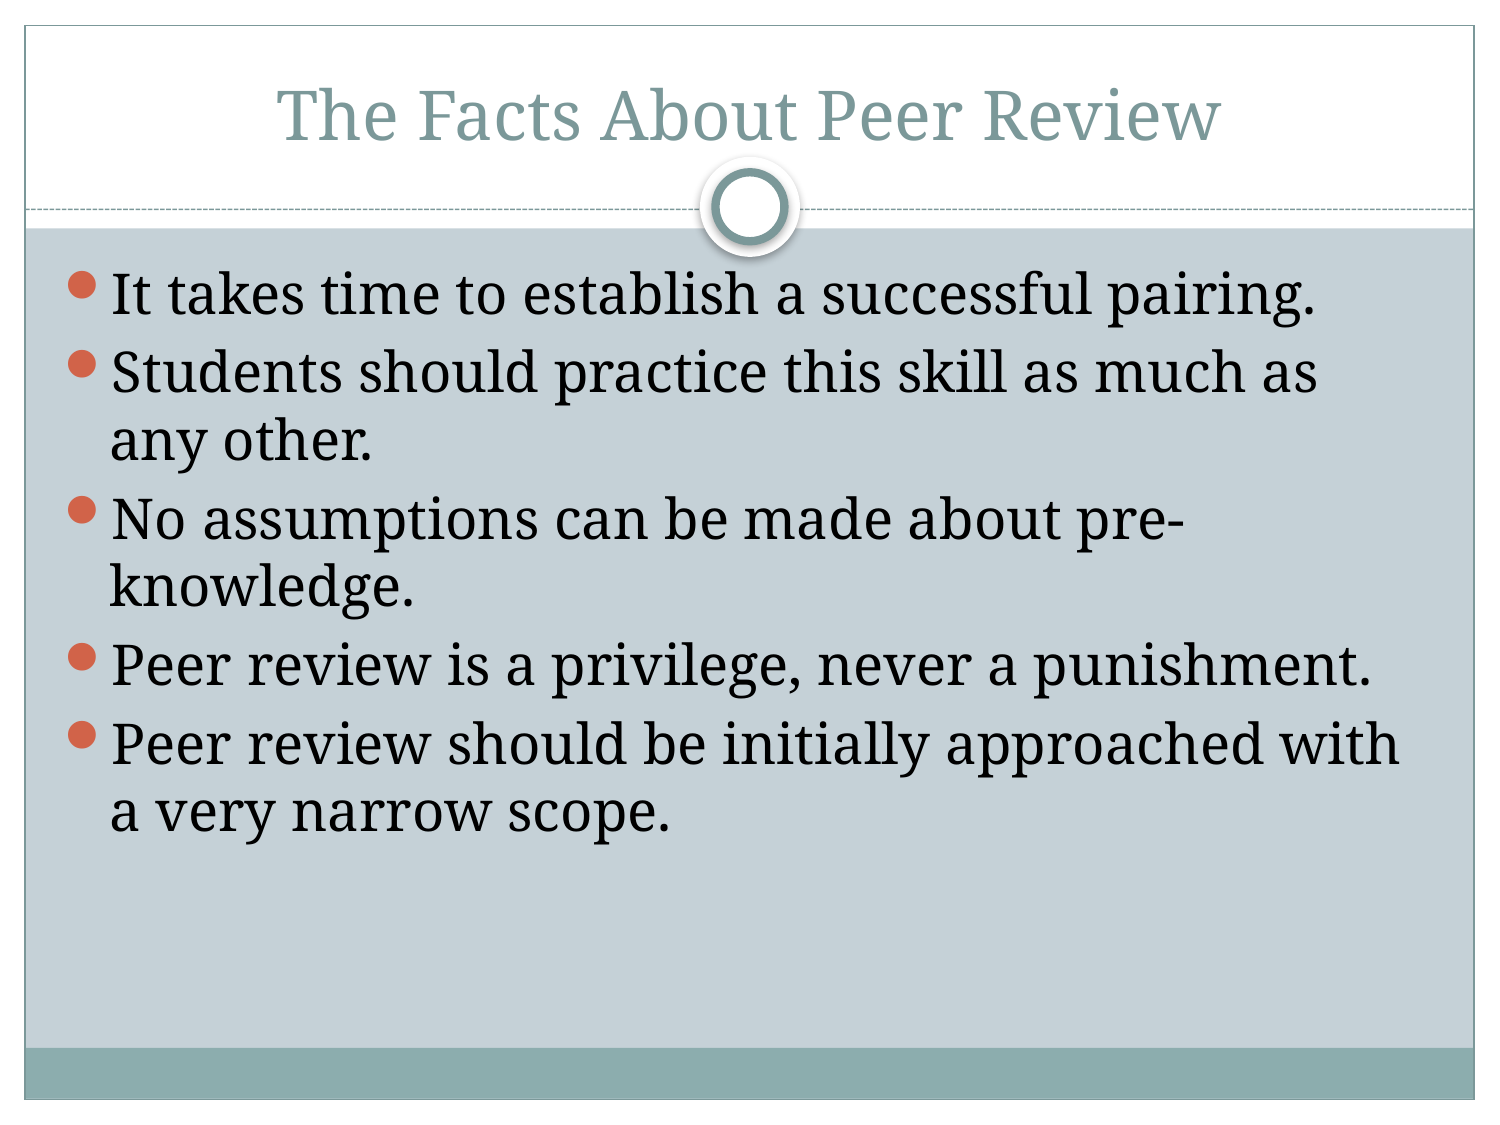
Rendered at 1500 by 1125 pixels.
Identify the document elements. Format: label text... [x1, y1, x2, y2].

list It takes time to establish a successful pairing. Students should practice this skill as much as any other. No assumptions can be made about pre-knowledge. Peer review is a privilege, never a punishment. Peer review should be initially approached with a very narrow scope. [49, 250, 1445, 1001]
title The Facts About Peer Review [49, 37, 1450, 162]
